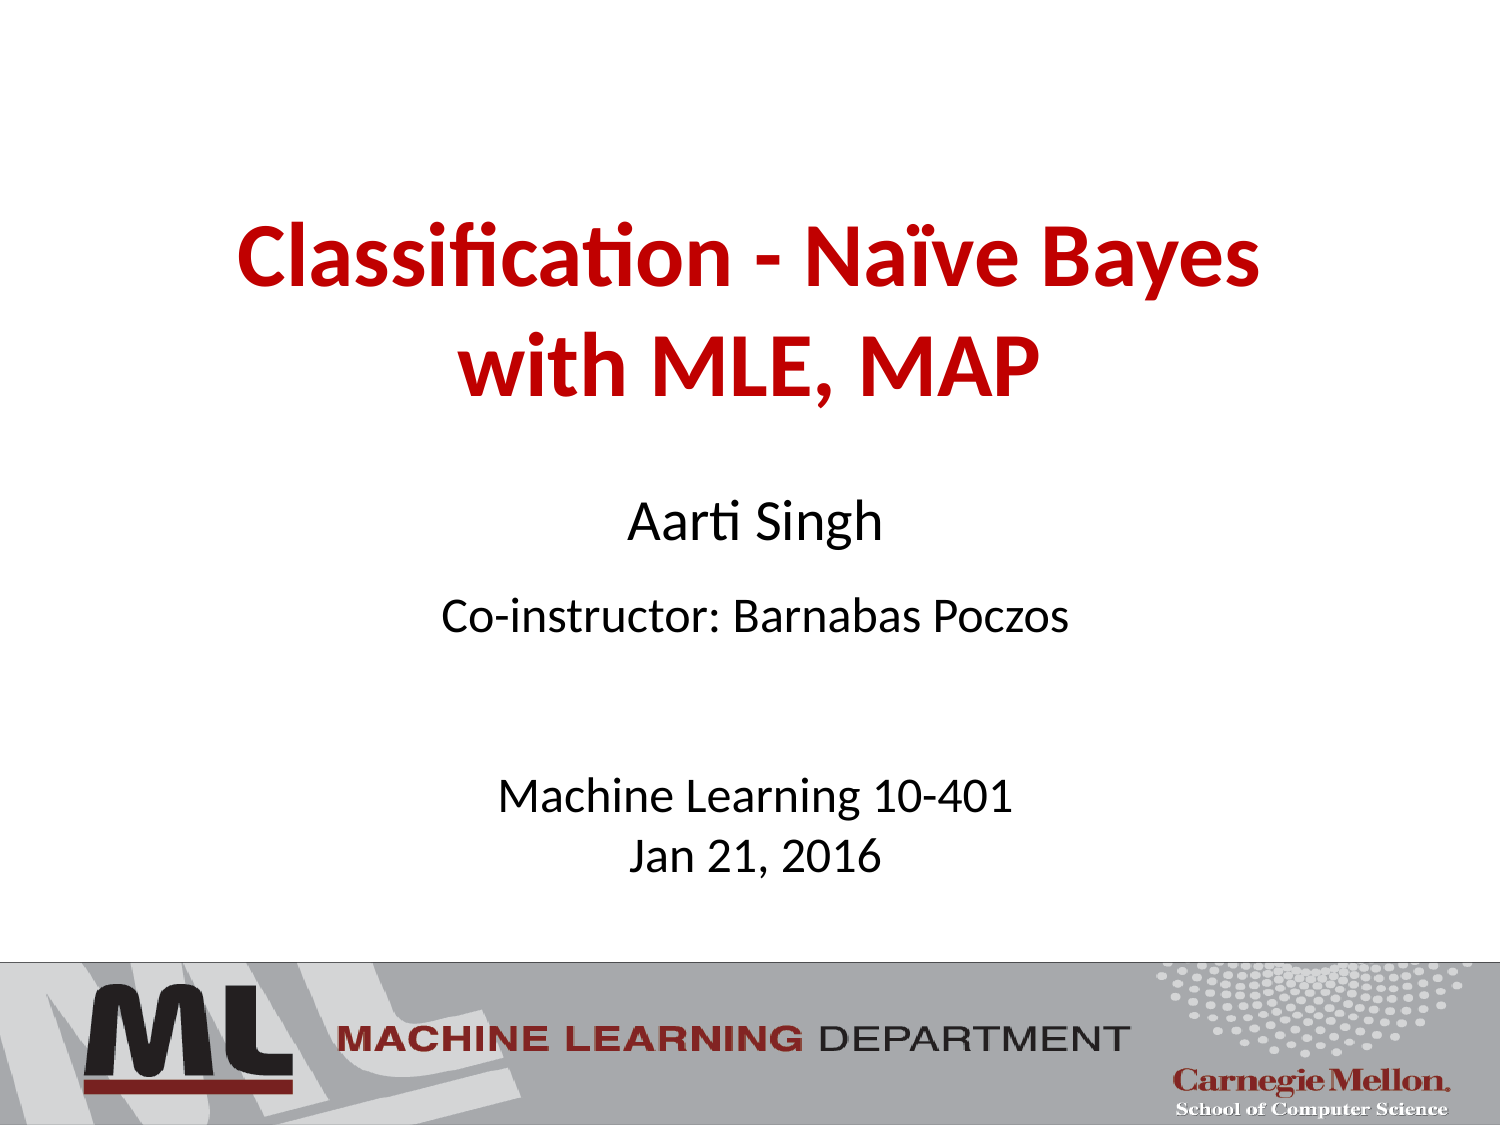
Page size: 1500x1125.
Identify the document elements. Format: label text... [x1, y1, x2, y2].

text_box Aarti Singh Co-instructor: Barnabas Poczos Machine Learning 10-401 Jan 21, 2016 [426, 474, 1085, 890]
title Classification - Naïve Bayes with MLE, MAP [75, 183, 1425, 425]
picture [0, 962, 1500, 1125]
